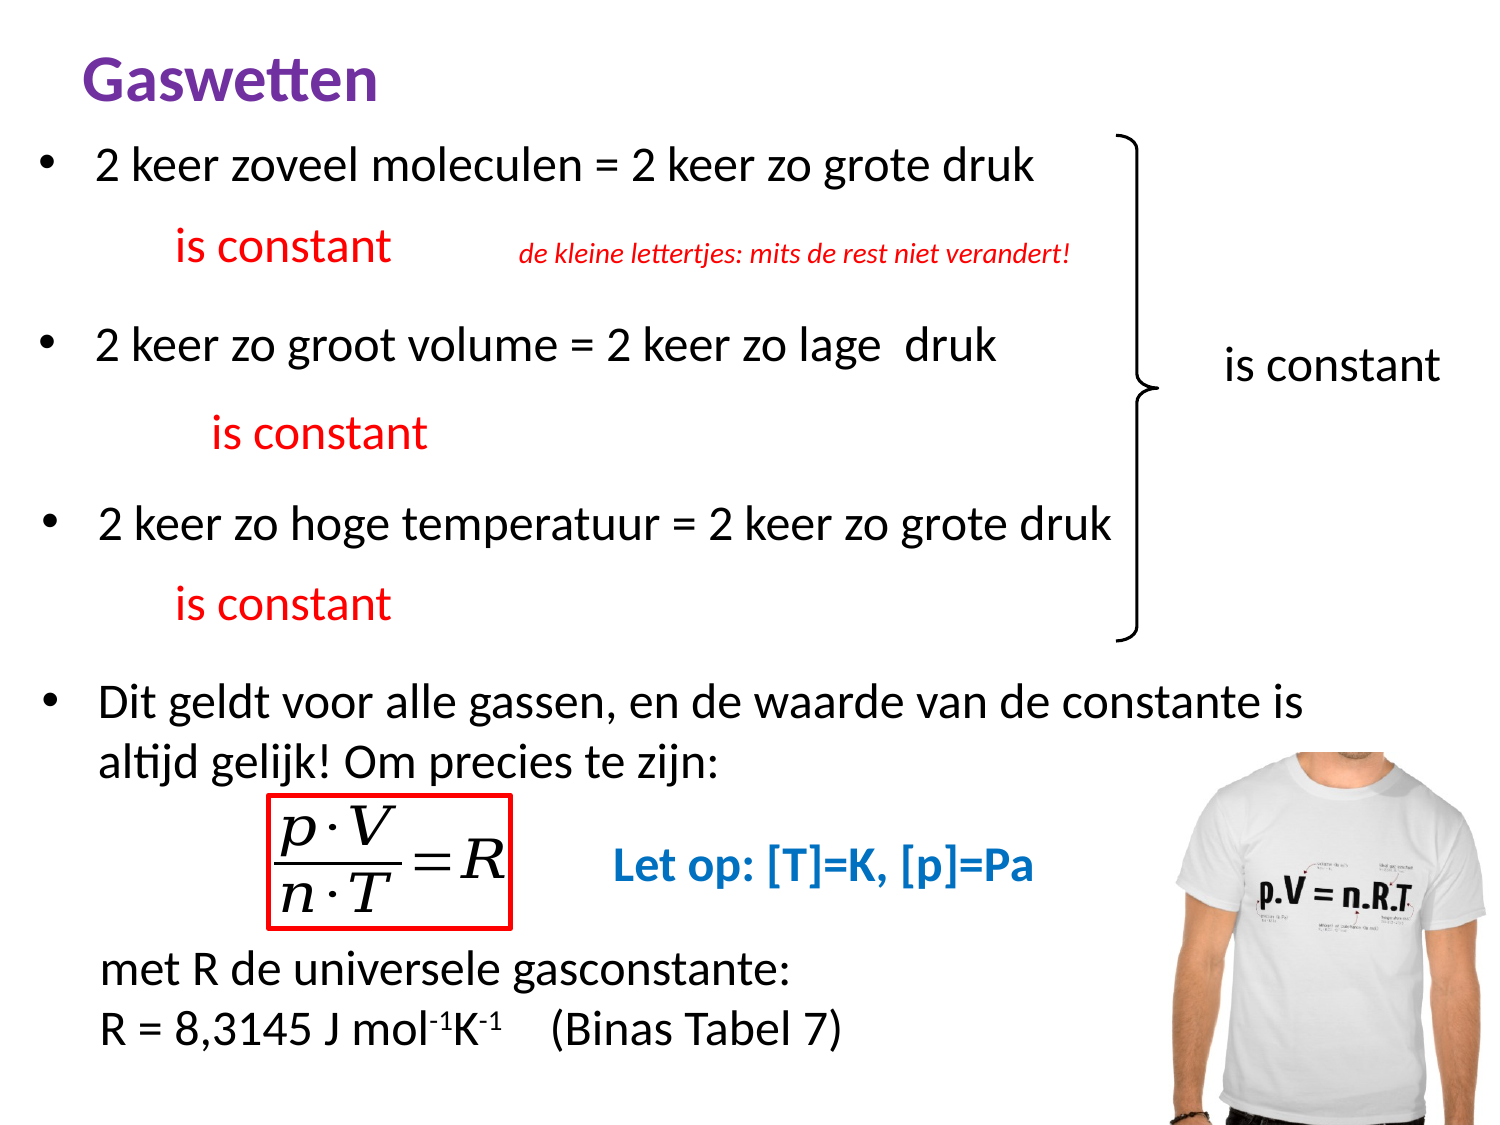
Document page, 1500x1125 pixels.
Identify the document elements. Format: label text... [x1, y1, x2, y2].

text_box 2 keer zo hoge temperatuur = 2 keer zo grote druk [26, 483, 1110, 570]
title Gaswetten [67, 26, 1466, 125]
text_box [135, 204, 1110, 302]
picture [1155, 752, 1500, 1125]
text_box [26, 661, 1365, 1065]
text_box 2 keer zoveel moleculen = 2 keer zo grote druk [23, 123, 1086, 211]
text_box 2 keer zo groot volume = 2 keer zo lage druk [23, 303, 1086, 391]
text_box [1115, 135, 1497, 642]
